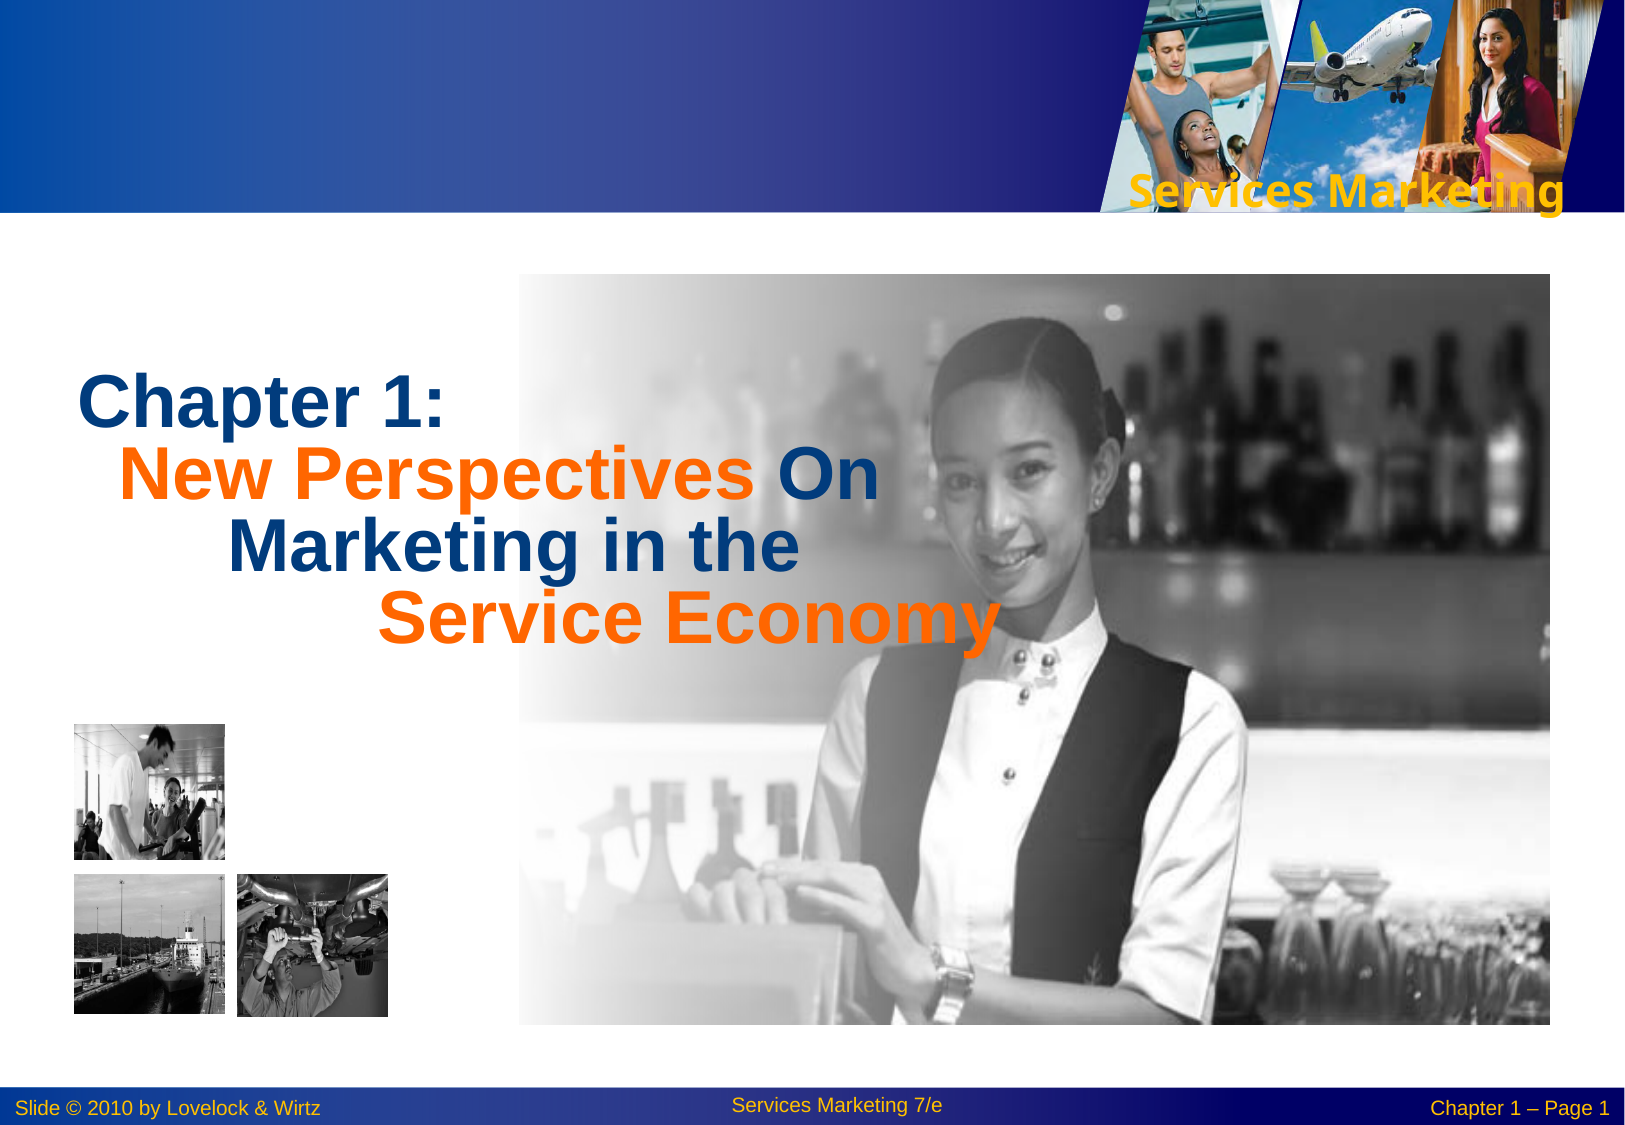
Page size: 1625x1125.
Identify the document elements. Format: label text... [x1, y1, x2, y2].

picture [1546, 187, 1556, 202]
text_box Chapter 1: New Perspectives On Marketing in the Service Economy [62, 362, 498, 665]
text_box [74, 724, 388, 1017]
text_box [503, 274, 1550, 1026]
picture [1100, 0, 1604, 213]
picture [1162, 186, 1172, 192]
